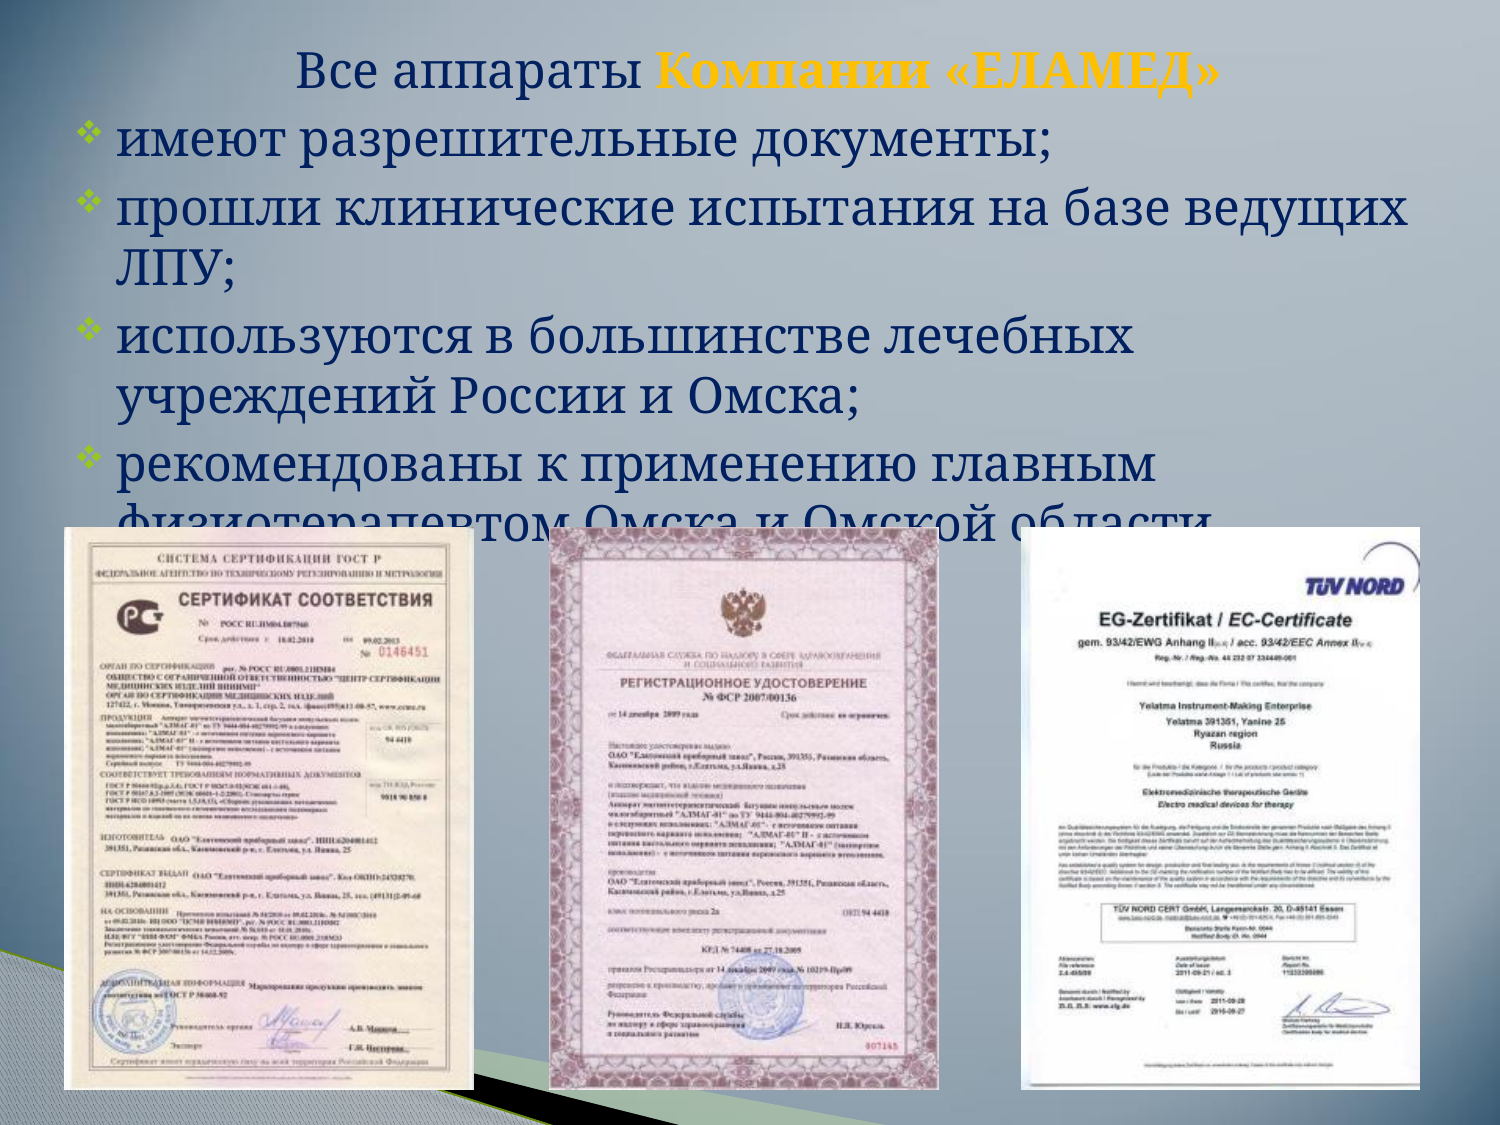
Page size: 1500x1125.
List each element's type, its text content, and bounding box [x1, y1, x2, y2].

picture [0, 0, 1500, 1125]
list Все аппараты Компании «ЕЛАМЕД» имеют разрешительные документы; прошли клинические испытания на базе ведущих ЛПУ; используются в большинстве лечебных учреждений России и Омска; рекомендованы к применению главным физиотерапевтом Омска и Омской области. [41, 31, 1459, 598]
